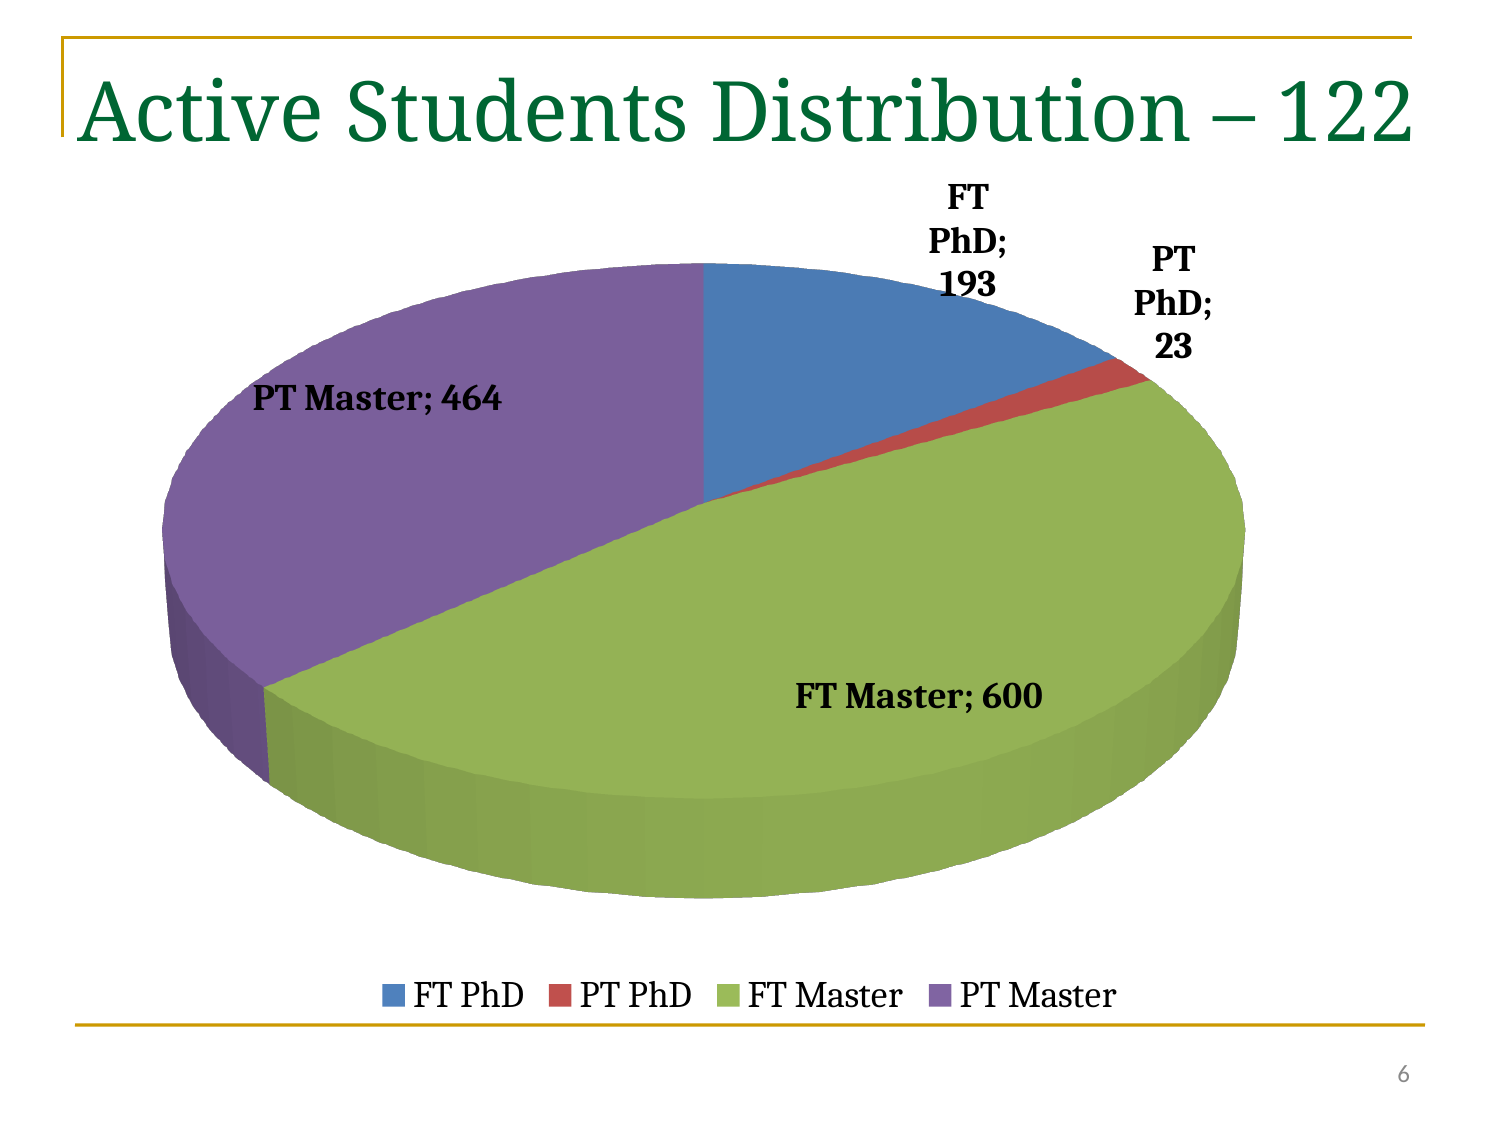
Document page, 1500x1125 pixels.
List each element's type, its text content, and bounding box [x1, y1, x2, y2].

text_box 6 [1074, 1042, 1425, 1103]
text_box Active Students Distribution – 122 [62, 50, 1500, 189]
chart [74, 174, 1426, 1026]
